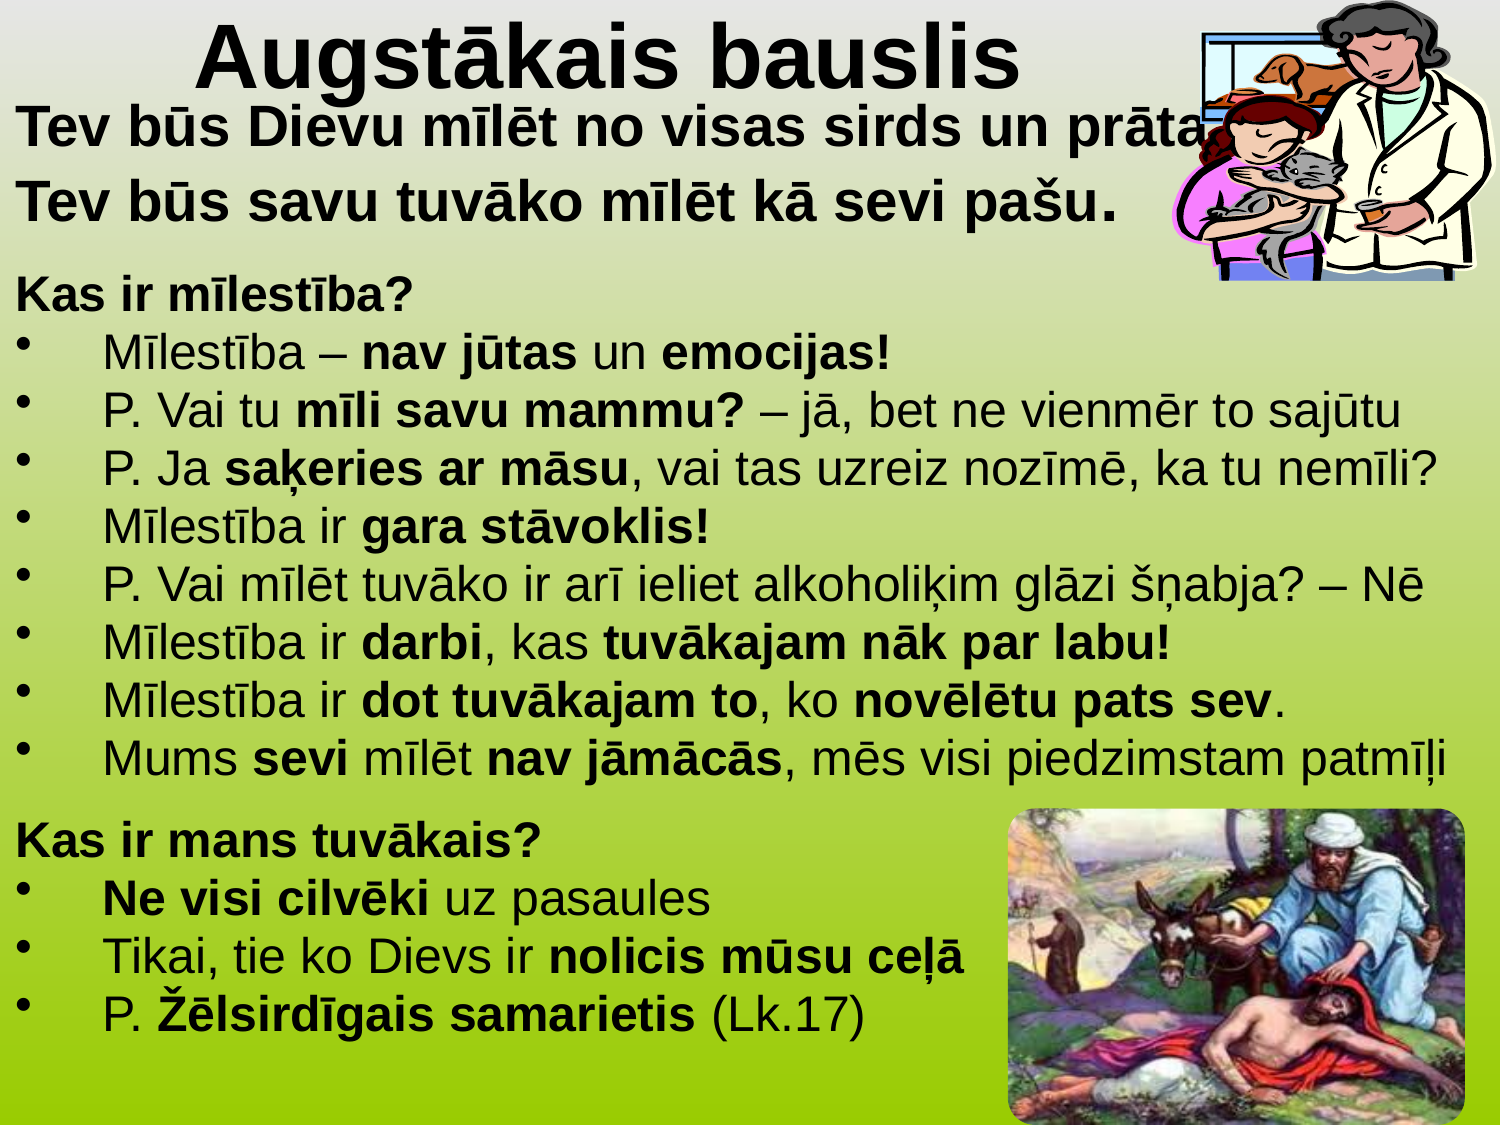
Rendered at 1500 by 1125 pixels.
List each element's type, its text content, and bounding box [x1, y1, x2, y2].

list Tev būs Dievu mīlēt no visas sirds un prāta. Tev būs savu tuvāko mīlēt kā sevi pašu. Kas ir mīlestība? Mīlestība – nav jūtas un emocijas! P. Vai tu mīli savu mammu? – jā, bet ne vienmēr to sajūtu P. Ja saķeries ar māsu, vai tas uzreiz nozīmē, ka tu nemīli? Mīlestība ir gara stāvoklis! P. Vai mīlēt tuvāko ir arī ieliet alkoholiķim glāzi šņabja? – Nē Mīlestība ir darbi, kas tuvākajam nāk par labu! Mīlestība ir dot tuvākajam to, ko novēlētu pats sev. Mums sevi mīlēt nav jāmācās, mēs visi piedzimstam patmīļi Kas ir mans tuvākais? Ne visi cilvēki uz pasaules Tikai, tie ko Dievs ir nolicis mūsu ceļā P. Žēlsirdīgais samarietis (Lk.17) [0, 93, 1500, 751]
picture [1007, 808, 1466, 1125]
title Augstākais bauslis [52, 18, 1166, 86]
picture [1171, 0, 1500, 281]
